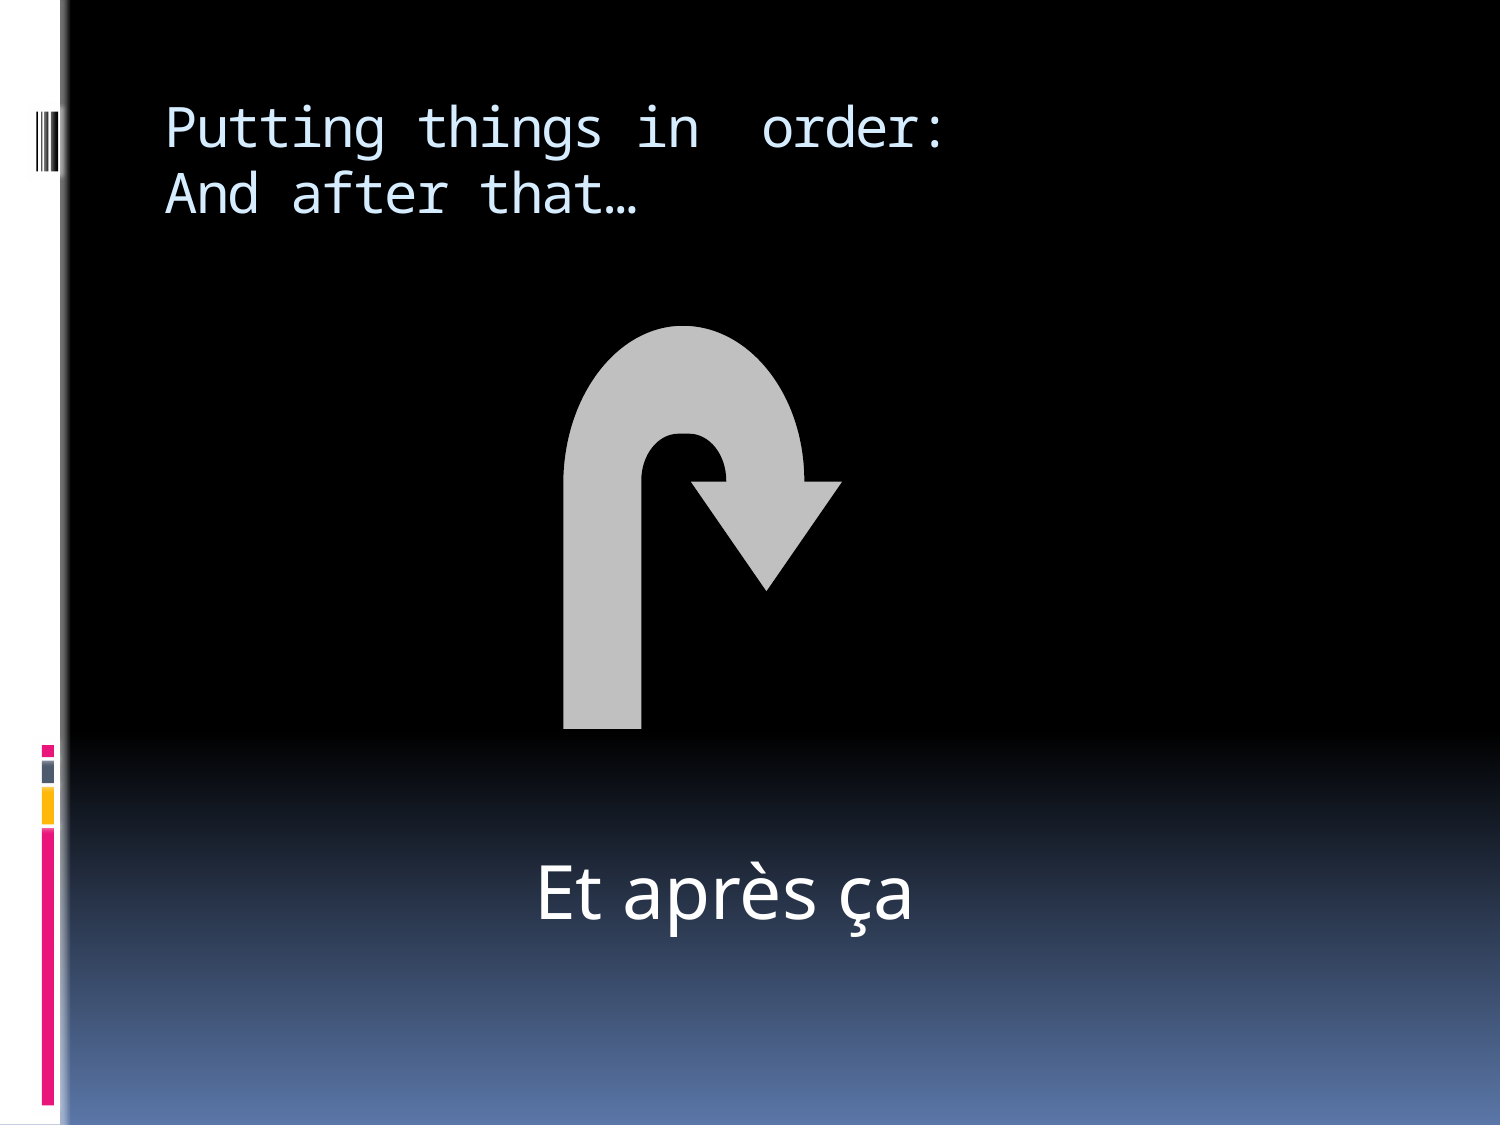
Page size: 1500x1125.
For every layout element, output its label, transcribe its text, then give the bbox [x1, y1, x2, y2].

text_box Et après ça [75, 837, 1375, 943]
title Putting things in order: And after that… [150, 83, 1425, 234]
text_box [562, 324, 844, 730]
